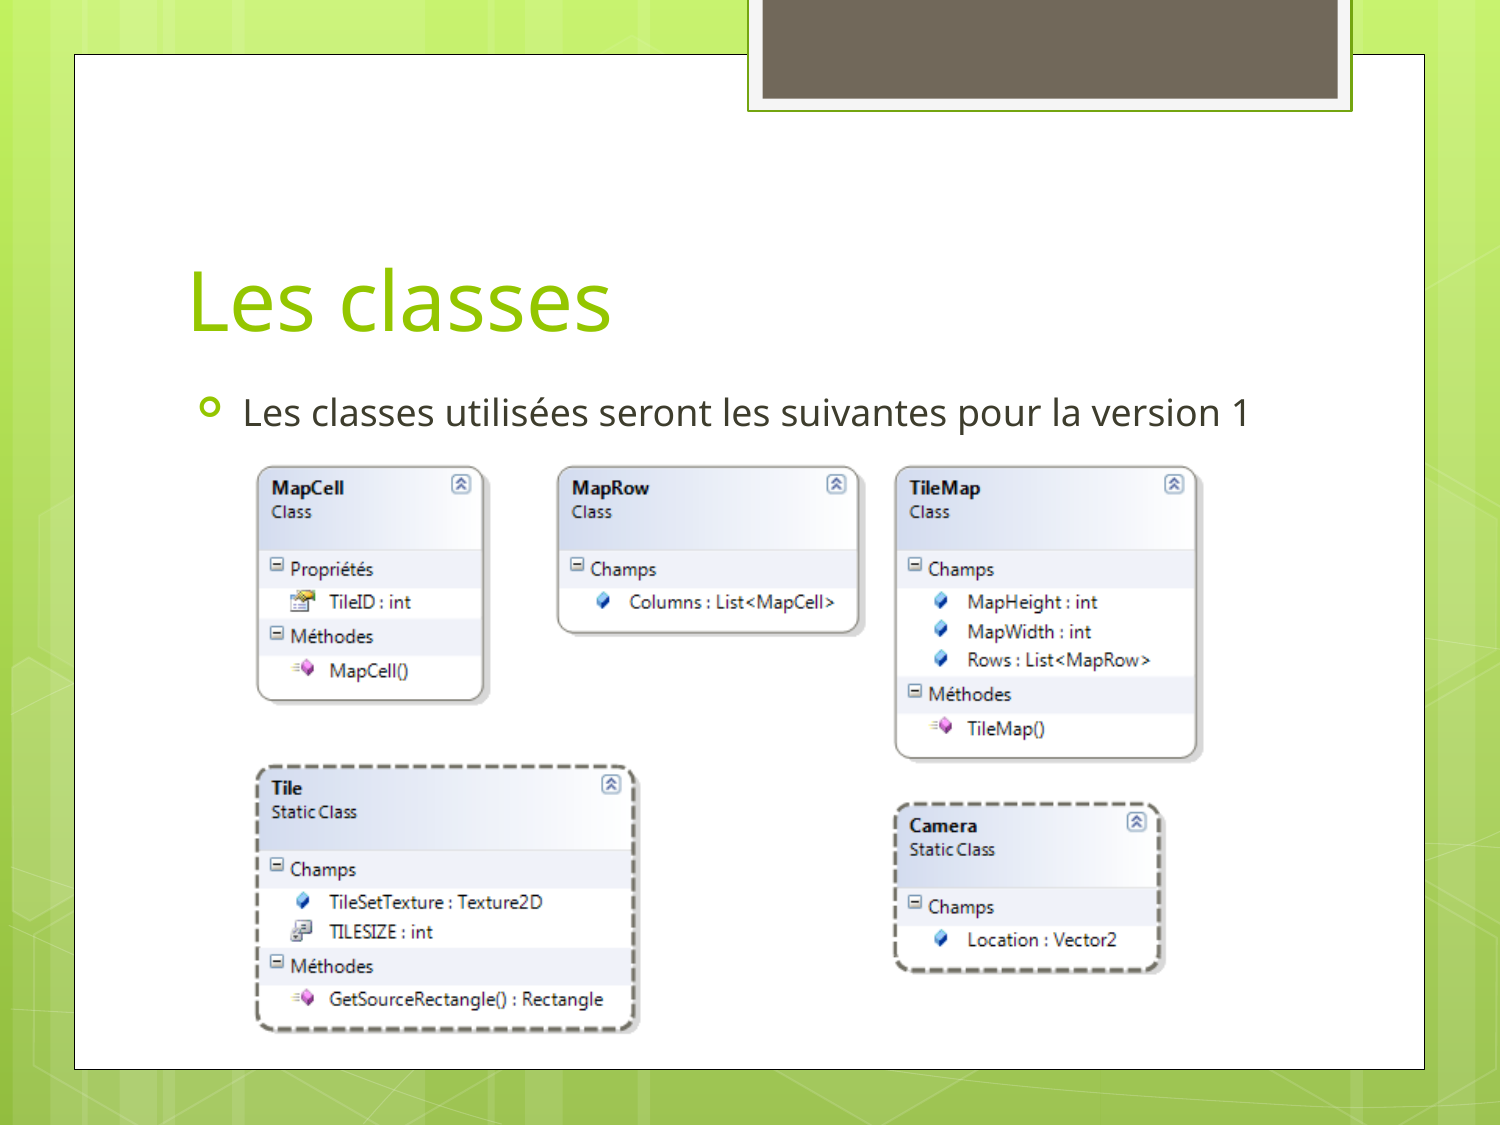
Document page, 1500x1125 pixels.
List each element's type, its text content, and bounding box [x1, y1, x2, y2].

picture [241, 451, 1210, 1043]
list Les classes utilisées seront les suivantes pour la version 1 [171, 381, 1283, 957]
title Les classes [171, 168, 1324, 357]
